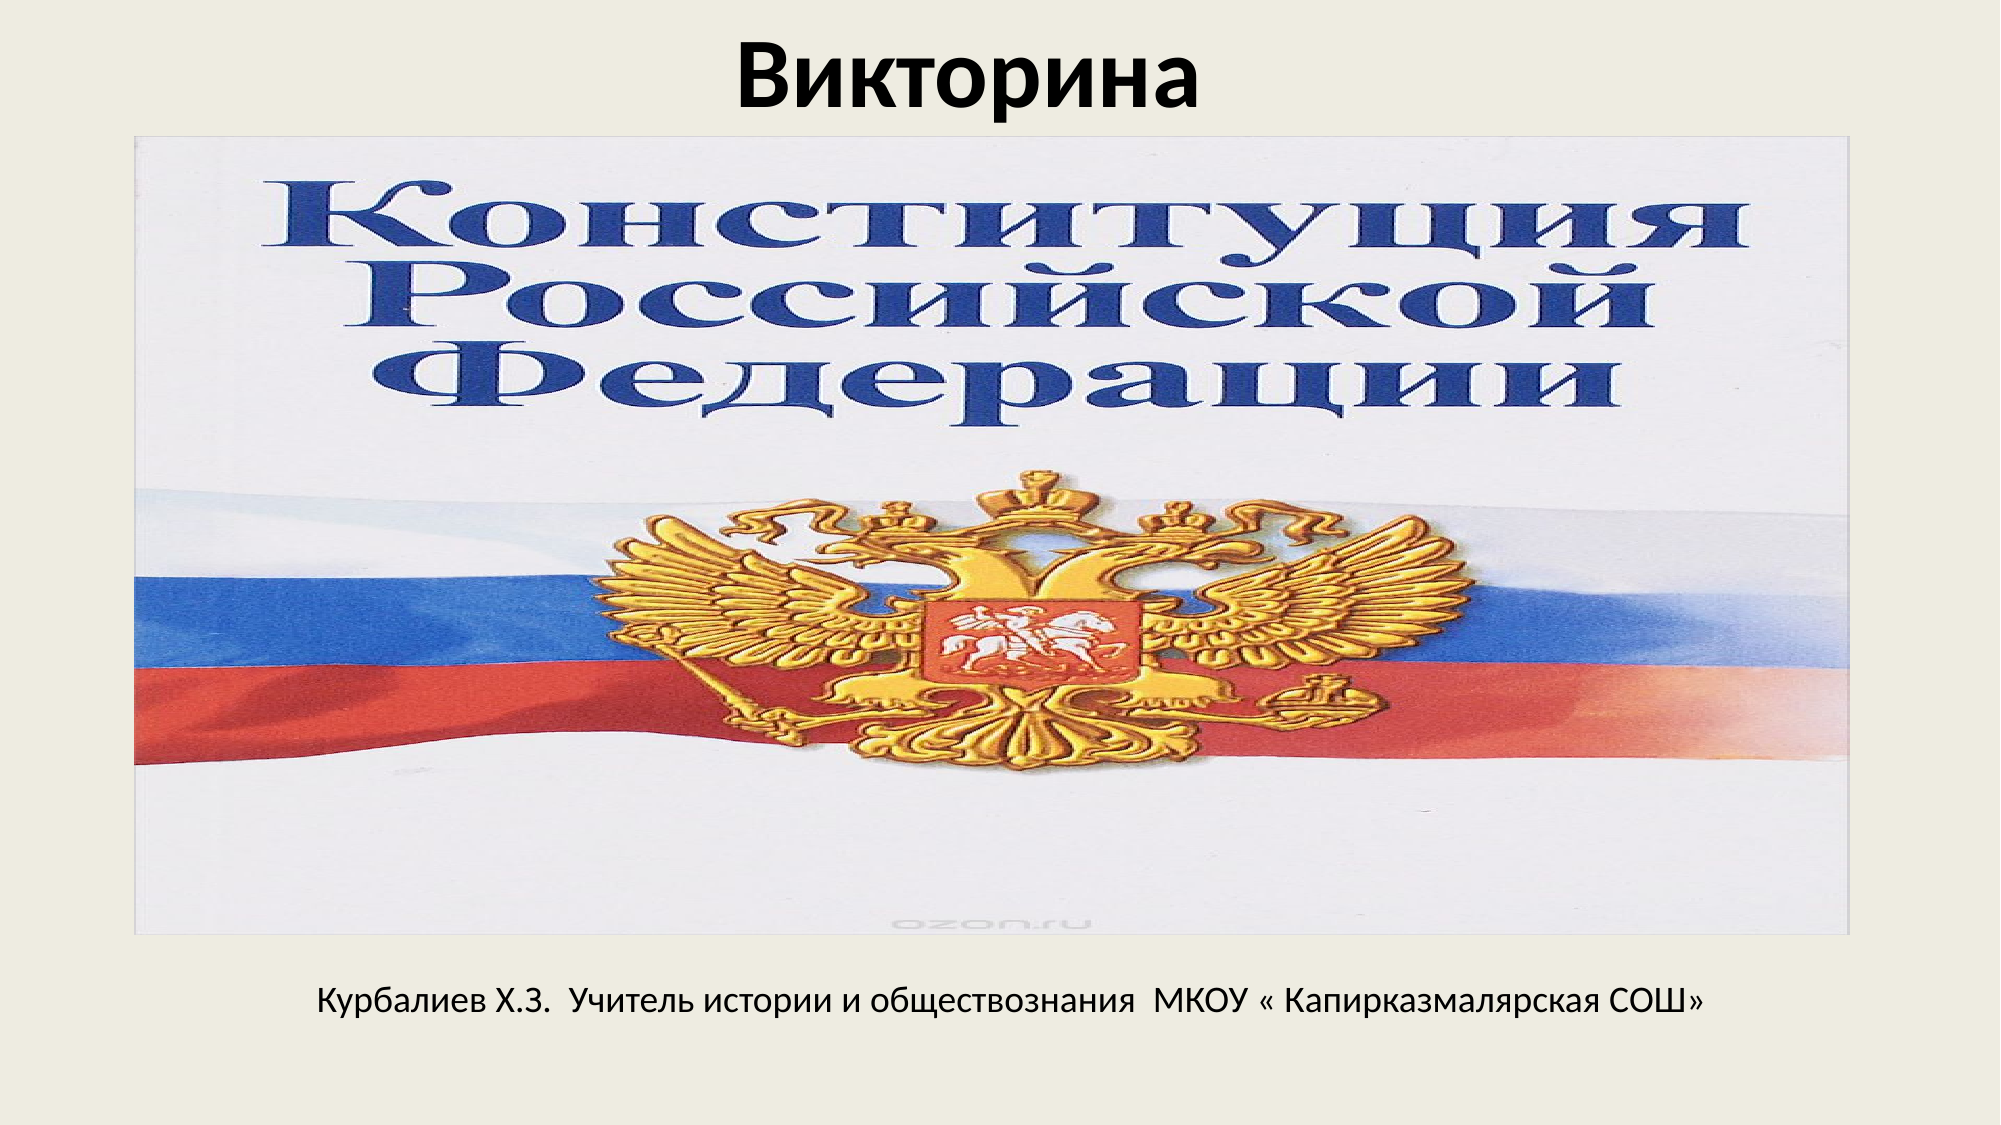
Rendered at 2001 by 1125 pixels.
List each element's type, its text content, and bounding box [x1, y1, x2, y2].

picture [134, 135, 1851, 935]
text_box Викторина [720, 0, 1250, 135]
text_box Курбалиев Х.З. Учитель истории и обществознания МКОУ « Капирказмалярская СОШ» [302, 967, 1912, 1028]
